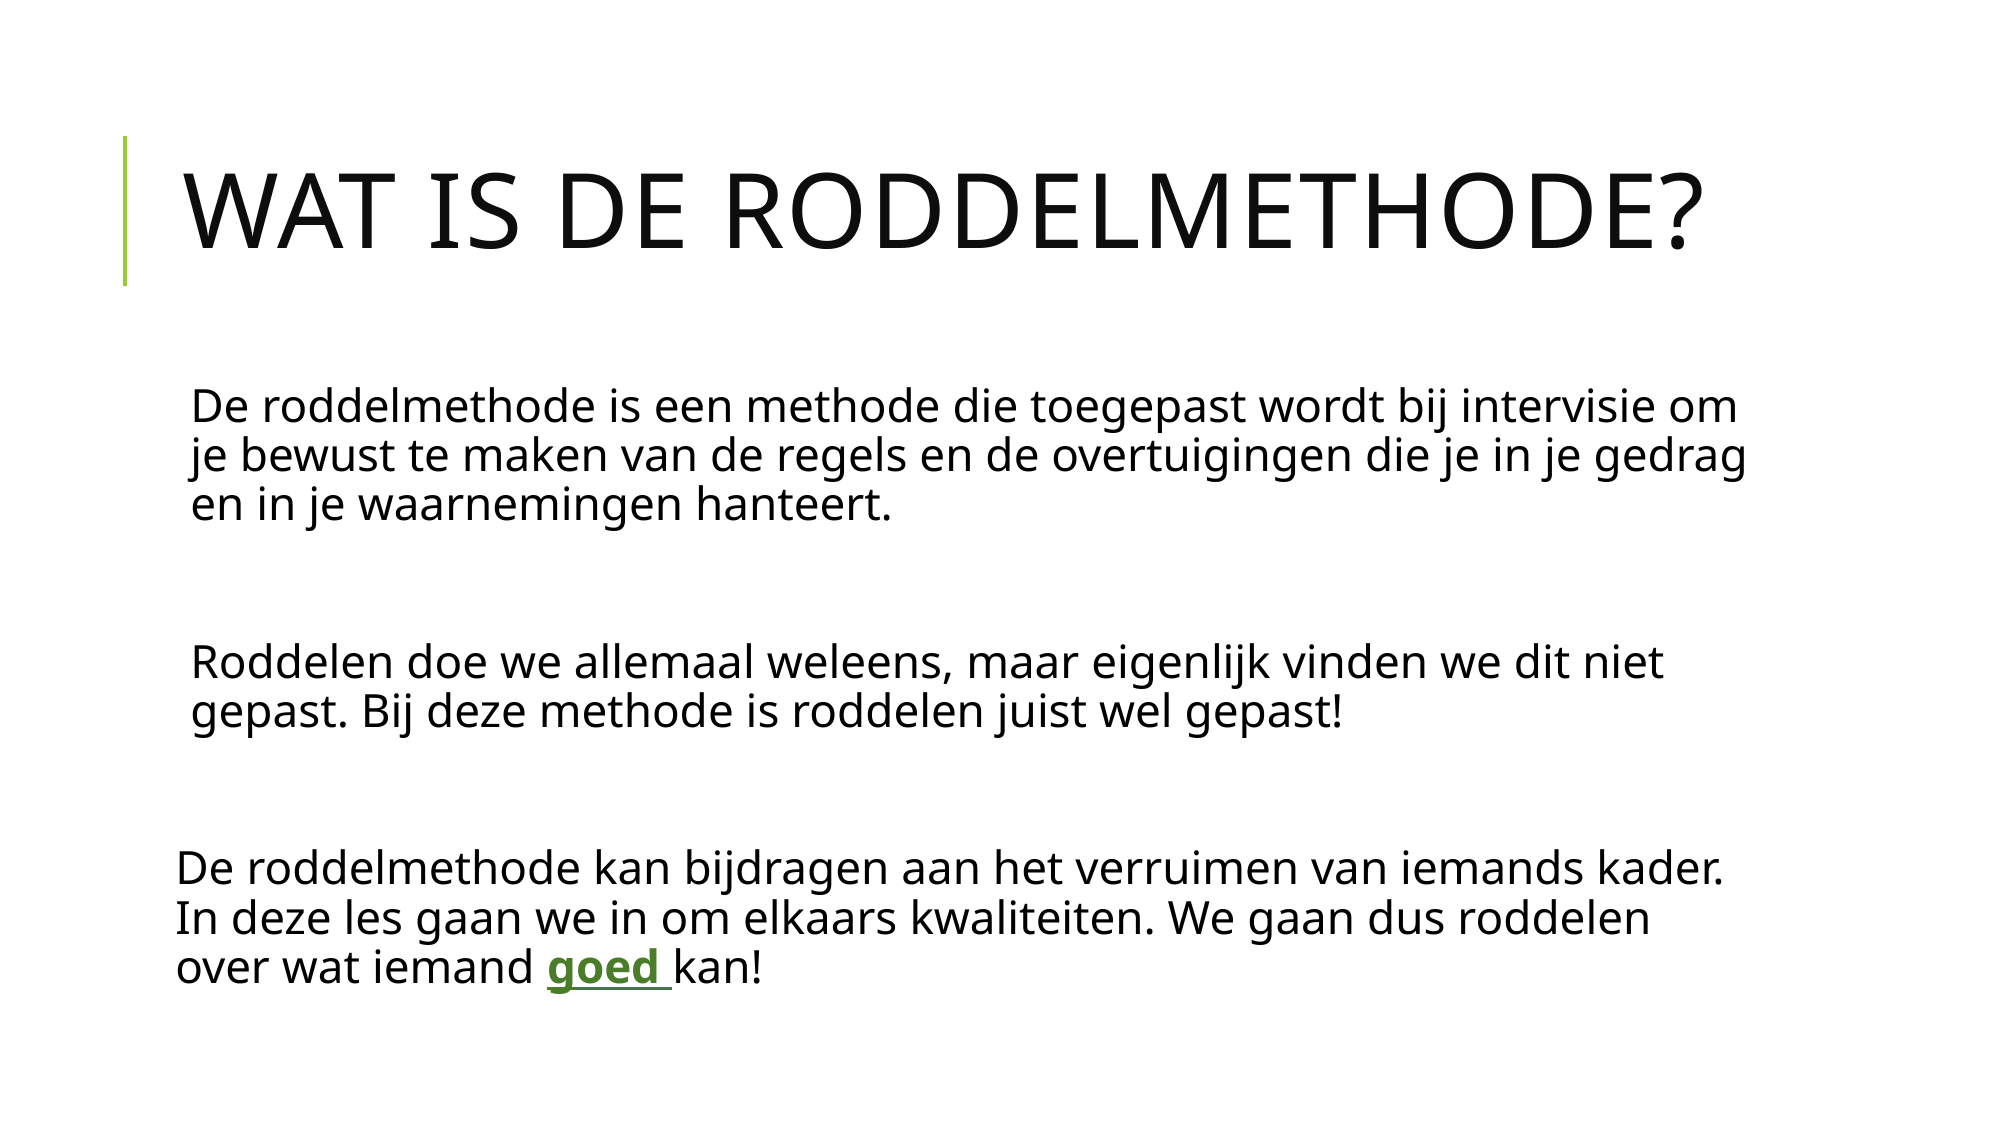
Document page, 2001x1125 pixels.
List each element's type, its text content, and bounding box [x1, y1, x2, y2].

list De roddelmethode is een methode die toegepast wordt bij intervisie om je bewust te maken van de regels en de overtuigingen die je in je gedrag en in je waarnemingen hanteert. Roddelen doe we allemaal weleens, maar eigenlijk vinden we dit niet gepast. Bij deze methode is roddelen juist wel gepast! De roddelmethode kan bijdragen aan het verruimen van iemands kader. In deze les gaan we in om elkaars kwaliteiten. We gaan dus roddelen over wat iemand goed kan! [168, 375, 1763, 1035]
title Wat is de roddelmethode? [168, 96, 1763, 342]
